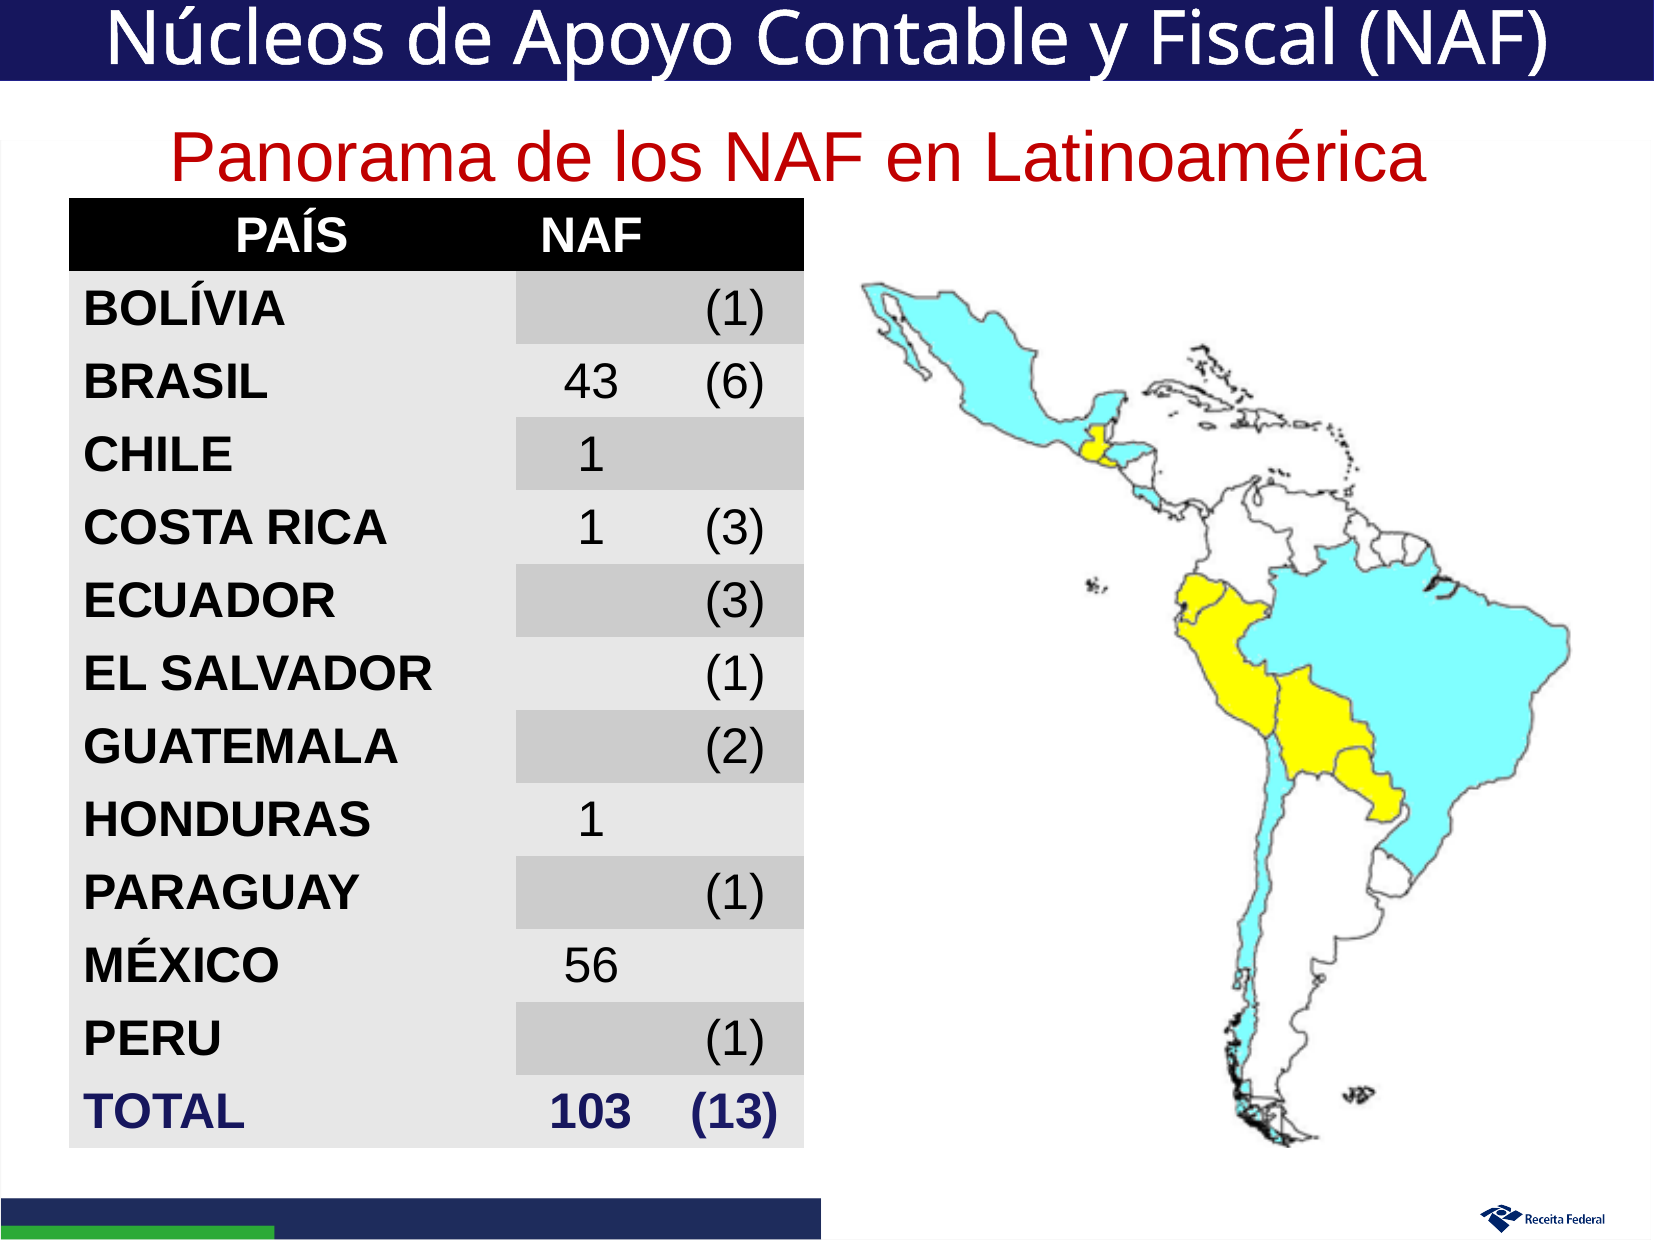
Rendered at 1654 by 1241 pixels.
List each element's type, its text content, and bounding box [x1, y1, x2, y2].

table_cell COSTA RICA [69, 490, 516, 564]
table_cell (6) [666, 344, 804, 417]
table_cell (1) [666, 856, 804, 929]
table_cell [666, 783, 804, 856]
table_cell GUATEMALA [69, 710, 516, 783]
table_cell [516, 564, 666, 637]
table_cell CHILE [69, 417, 516, 490]
table_cell 56 [516, 929, 666, 1002]
table_cell (13) [666, 1075, 804, 1148]
table_cell (3) [666, 490, 804, 564]
table_header PAÍS [69, 198, 516, 271]
table_cell PARAGUAY [69, 856, 516, 929]
table_cell [516, 856, 666, 929]
table_cell PERU [69, 1002, 516, 1075]
table_cell ECUADOR [69, 564, 516, 637]
table_cell TOTAL [69, 1075, 516, 1148]
text_box Panorama de los NAF en Latinoamérica [1, 118, 1596, 198]
table_cell 43 [516, 344, 666, 417]
table_cell (1) [666, 637, 804, 710]
table_cell [666, 929, 804, 1002]
table_cell 1 [516, 417, 666, 490]
table_cell 103 [516, 1075, 666, 1148]
table_cell 1 [516, 783, 666, 856]
picture [0, 140, 1651, 1240]
table_cell HONDURAS [69, 783, 516, 856]
table_cell [516, 710, 666, 783]
table_cell (1) [666, 271, 804, 344]
table_cell MÉXICO [69, 929, 516, 1002]
text_box Núcleos de Apoyo Contable y Fiscal (NAF) [0, 0, 1654, 81]
table_cell [516, 1002, 666, 1075]
table_cell 1 [516, 490, 666, 564]
table_cell (1) [666, 1002, 804, 1075]
table_cell (2) [666, 710, 804, 783]
table_cell EL SALVADOR [69, 637, 516, 710]
table_cell BRASIL [69, 344, 516, 417]
table_cell (3) [666, 564, 804, 637]
table_header NAF [516, 198, 666, 271]
table_header [666, 198, 804, 271]
table_cell [666, 417, 804, 490]
table_cell [516, 271, 666, 344]
table_cell [516, 637, 666, 710]
table_cell BOLÍVIA [69, 271, 516, 344]
